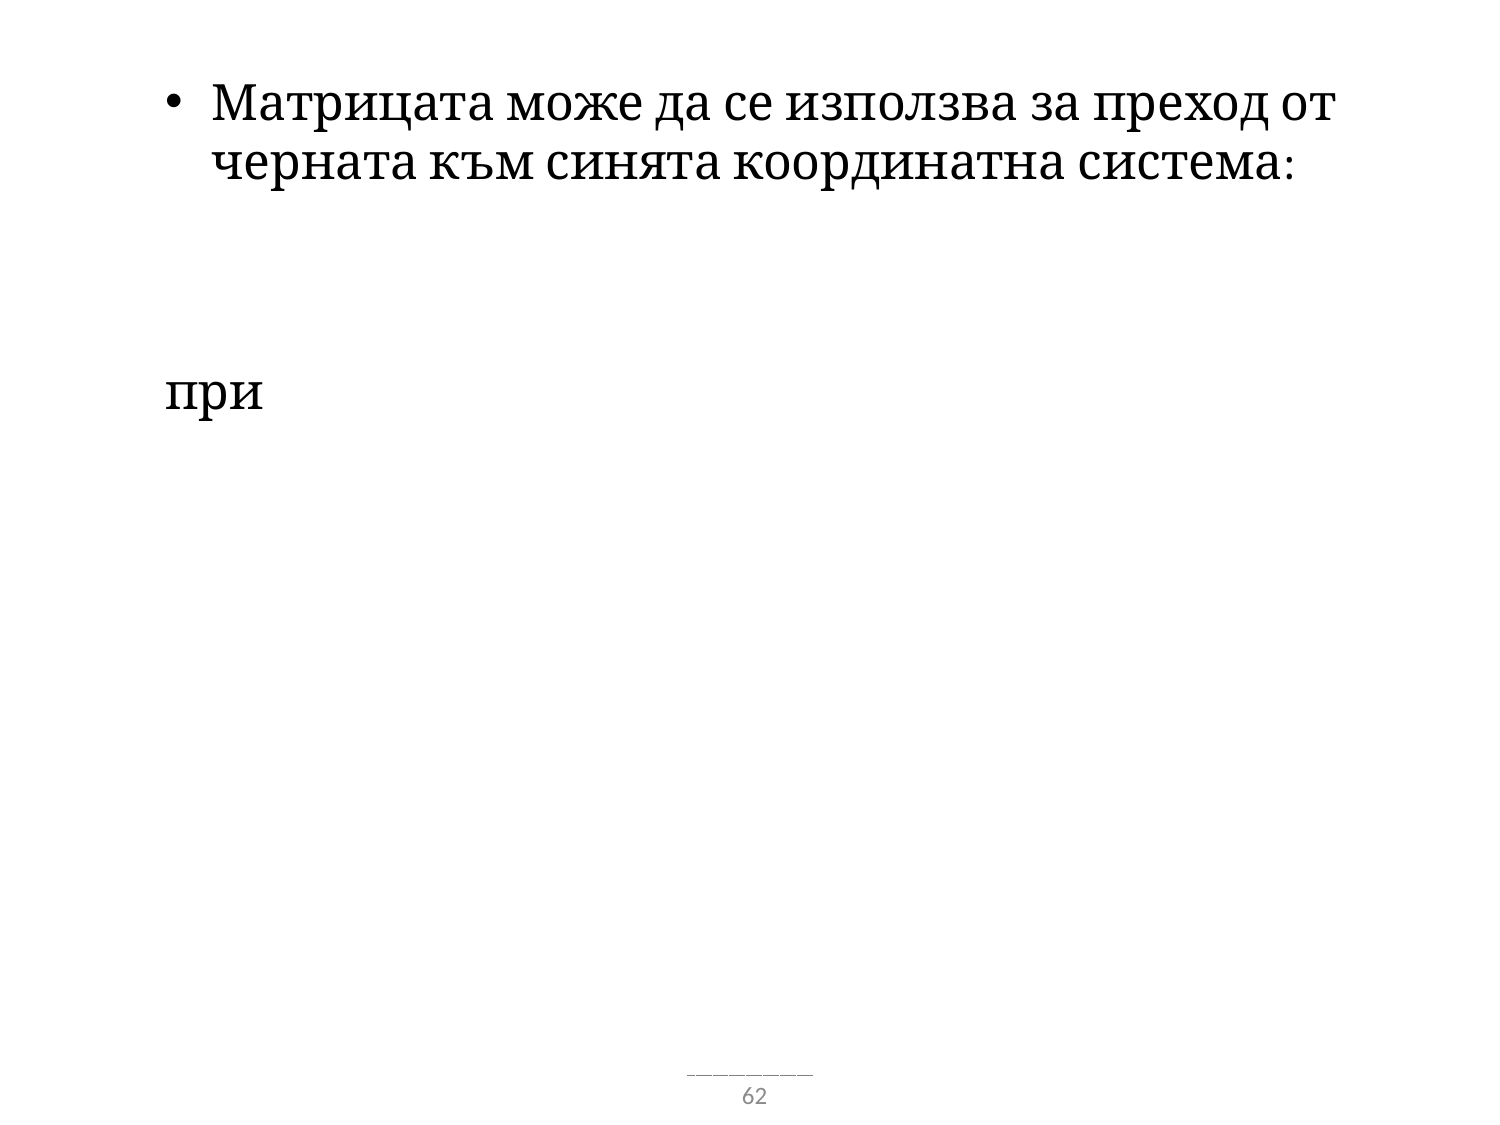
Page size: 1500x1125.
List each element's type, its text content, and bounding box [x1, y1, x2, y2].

slide_number 62 [579, 1065, 930, 1125]
